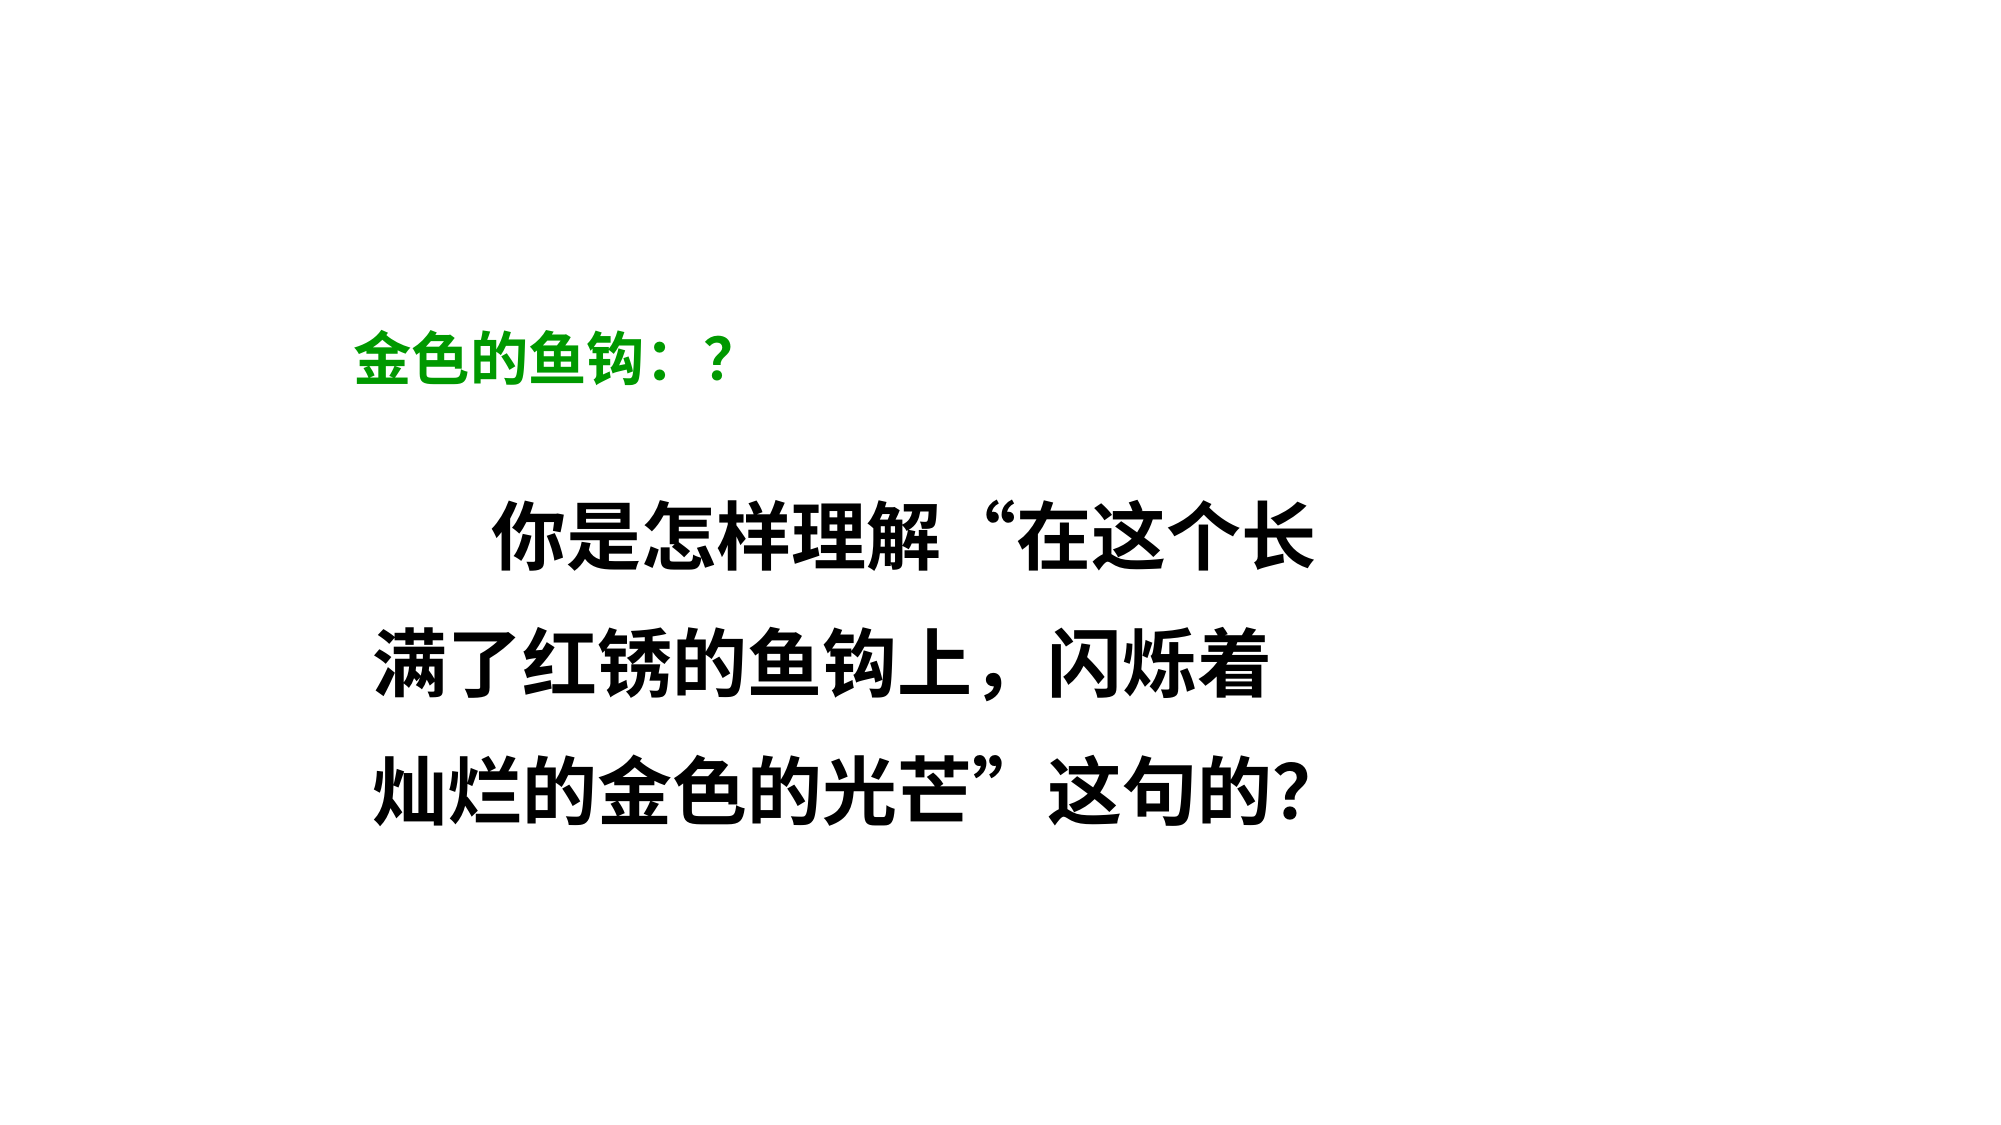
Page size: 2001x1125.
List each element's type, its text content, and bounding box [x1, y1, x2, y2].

text_box 金色的鱼钩：？ [338, 314, 1411, 400]
text_box 你是怎样理解“在这个长 满了红锈的鱼钩上，闪烁着 灿烂的金色的光芒”这句的？ [322, 481, 1709, 842]
